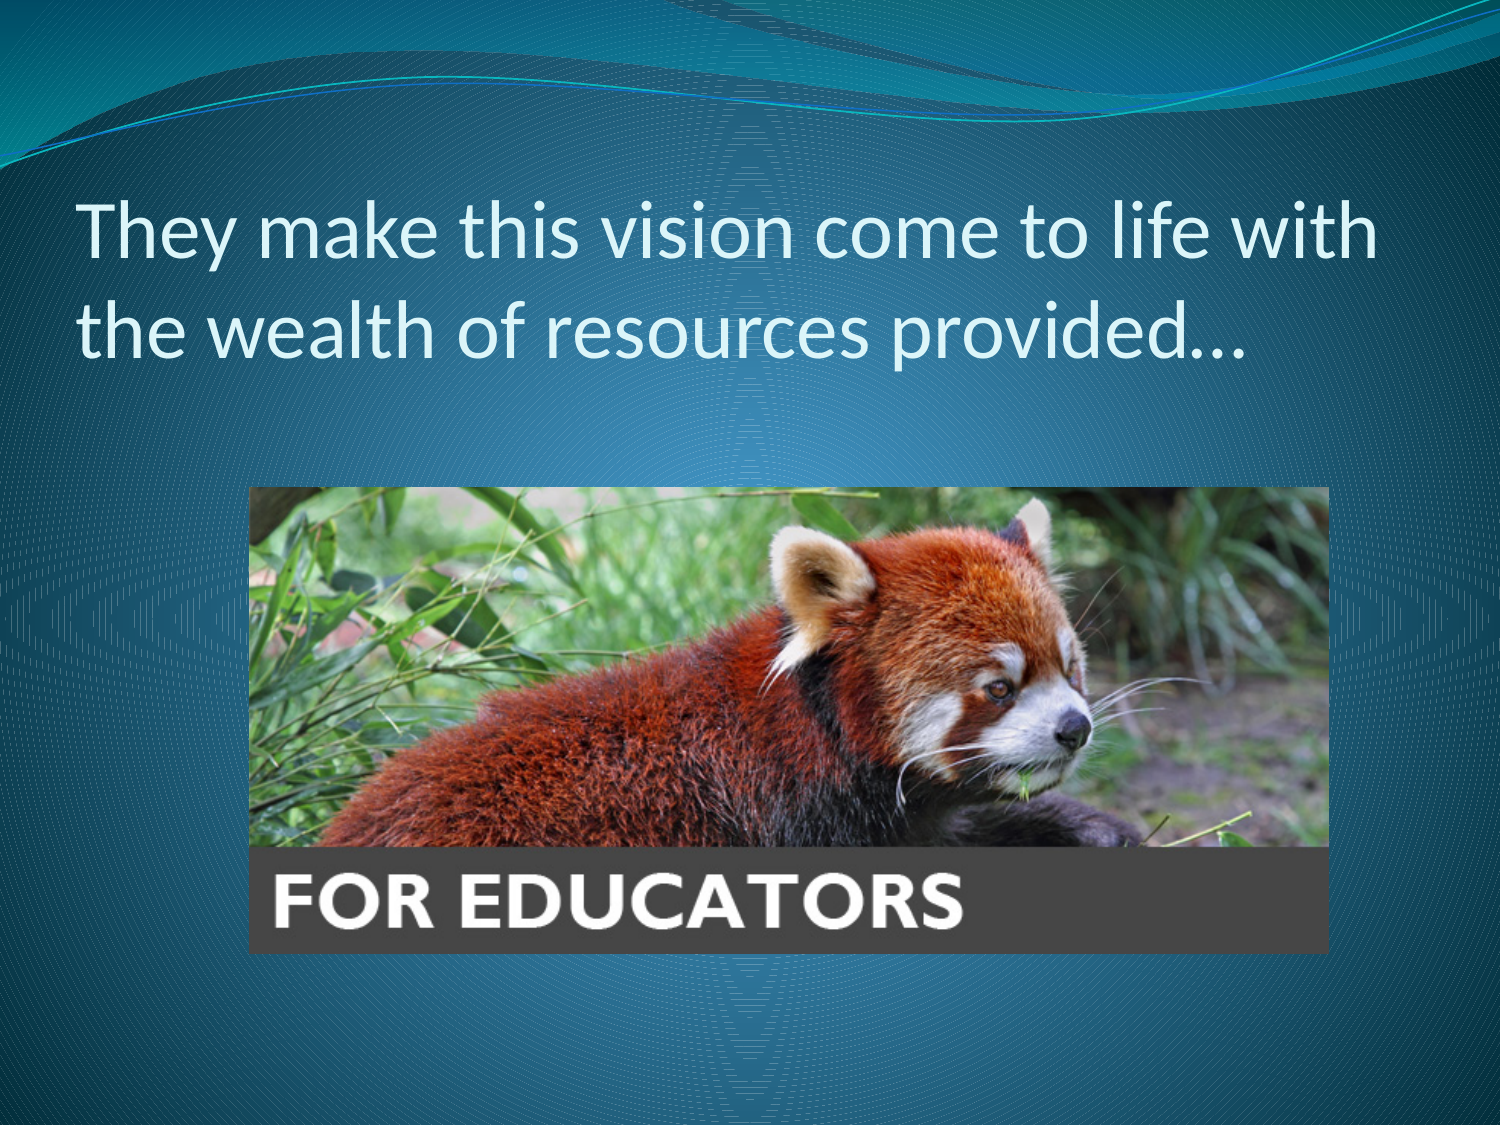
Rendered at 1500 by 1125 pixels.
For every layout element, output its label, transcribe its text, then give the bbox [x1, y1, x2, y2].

title They make this vision come to life with the wealth of resources provided… [75, 187, 1425, 375]
picture [249, 487, 1330, 954]
